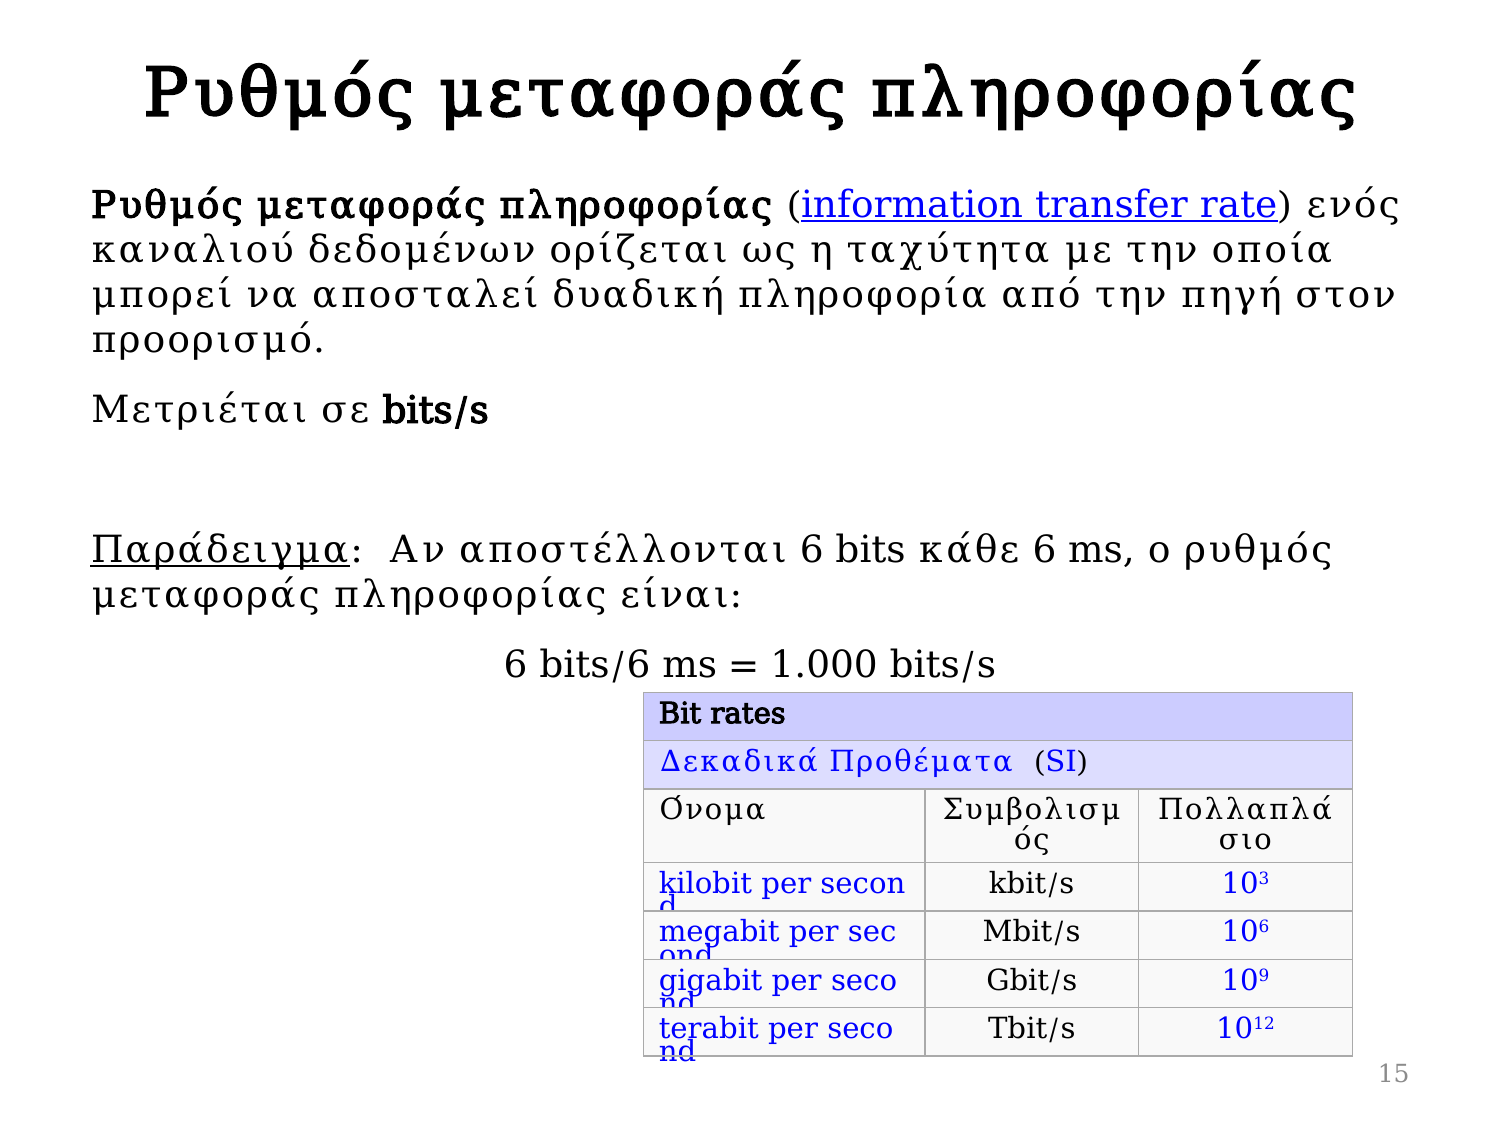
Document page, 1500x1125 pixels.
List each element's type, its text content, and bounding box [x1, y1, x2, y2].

table_cell Πολλαπλάσιο [1139, 790, 1352, 862]
table_cell kilobit per second [644, 863, 924, 910]
slide_number 15 [1222, 1042, 1425, 1103]
table_cell megabit per second [644, 912, 924, 959]
table_cell gigabit per second [644, 960, 924, 1007]
table_cell terabit per second [644, 1008, 924, 1055]
table_cell Gbit/s [926, 960, 1138, 1007]
list Ρυθμός μεταφοράς πληροφορίας (information transfer rate) ενός καναλιού δεδομένων ορίζεται ως η ταχύτητα με την οποία μπορεί να αποσταλεί δυαδική πληροφορία από την πηγή στον προορισμό. Μετριέται σε bits/s Παράδειγμα: Αν αποστέλλονται 6 bits κάθε 6 ms, ο ρυθμός μεταφοράς πληροφορίας είναι: 6 bits/6 ms = 1.000 bits/s [75, 172, 1425, 1071]
table_cell Όνομα [644, 790, 924, 862]
table_cell kbit/s [926, 863, 1138, 910]
table_cell Συμβολισμός [926, 790, 1138, 862]
table_cell Δεκαδικά Προθέματα (SI) [644, 741, 1352, 788]
table_cell Mbit/s [926, 912, 1138, 959]
title Ρυθμός μεταφοράς πληροφορίας [75, 19, 1425, 159]
table_cell 106 [1139, 912, 1352, 959]
table_cell 1012 [1139, 1008, 1352, 1055]
table_header Bit rates [644, 693, 1352, 740]
table_cell Tbit/s [926, 1008, 1138, 1055]
table_cell 103 [1139, 863, 1352, 910]
table_cell 109 [1139, 960, 1352, 1007]
